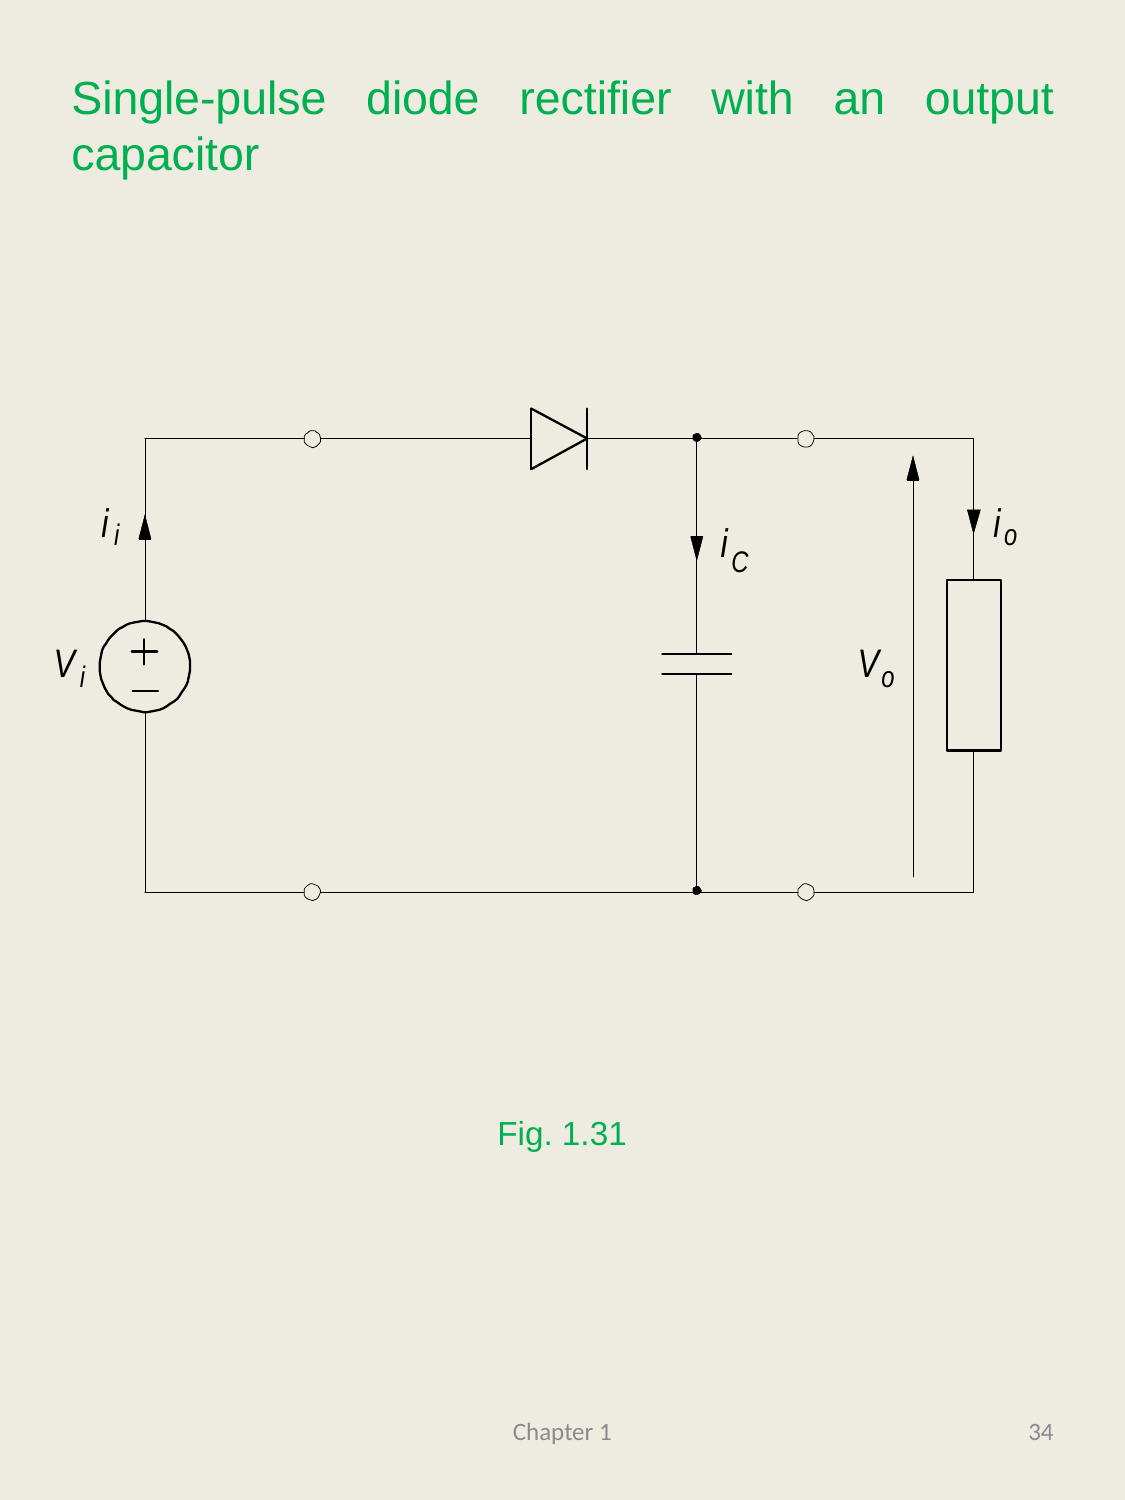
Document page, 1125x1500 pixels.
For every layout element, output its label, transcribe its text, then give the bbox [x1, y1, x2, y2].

text_box Fig. 1.31 [482, 1104, 643, 1159]
picture [19, 287, 1051, 1024]
slide_number 34 [806, 1390, 1069, 1471]
footer Chapter 1 [384, 1390, 741, 1471]
title Single-pulse diode rectifier with an output capacitor [56, 60, 1069, 188]
